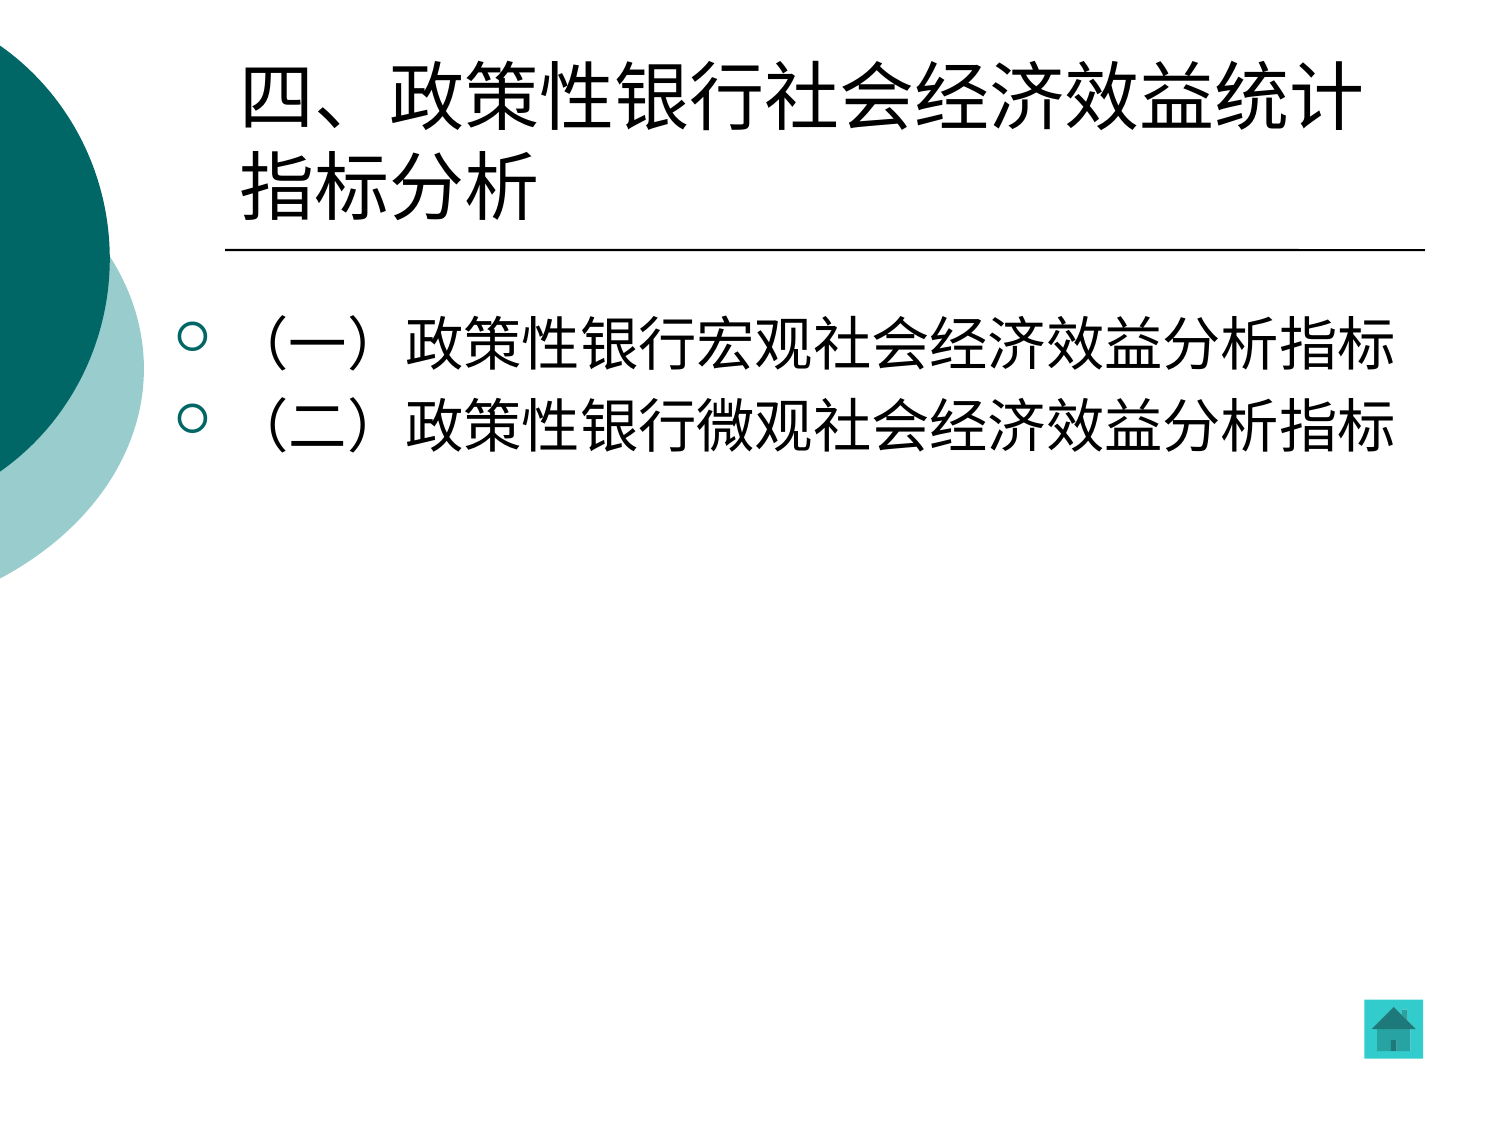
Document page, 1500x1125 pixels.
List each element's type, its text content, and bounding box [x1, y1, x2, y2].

text_box [1364, 999, 1424, 1059]
title 四、政策性银行社会经济效益统计指标分析 [224, 49, 1425, 238]
list （一）政策性银行宏观社会经济效益分析指标 （二）政策性银行微观社会经济效益分析指标 [159, 299, 1448, 457]
